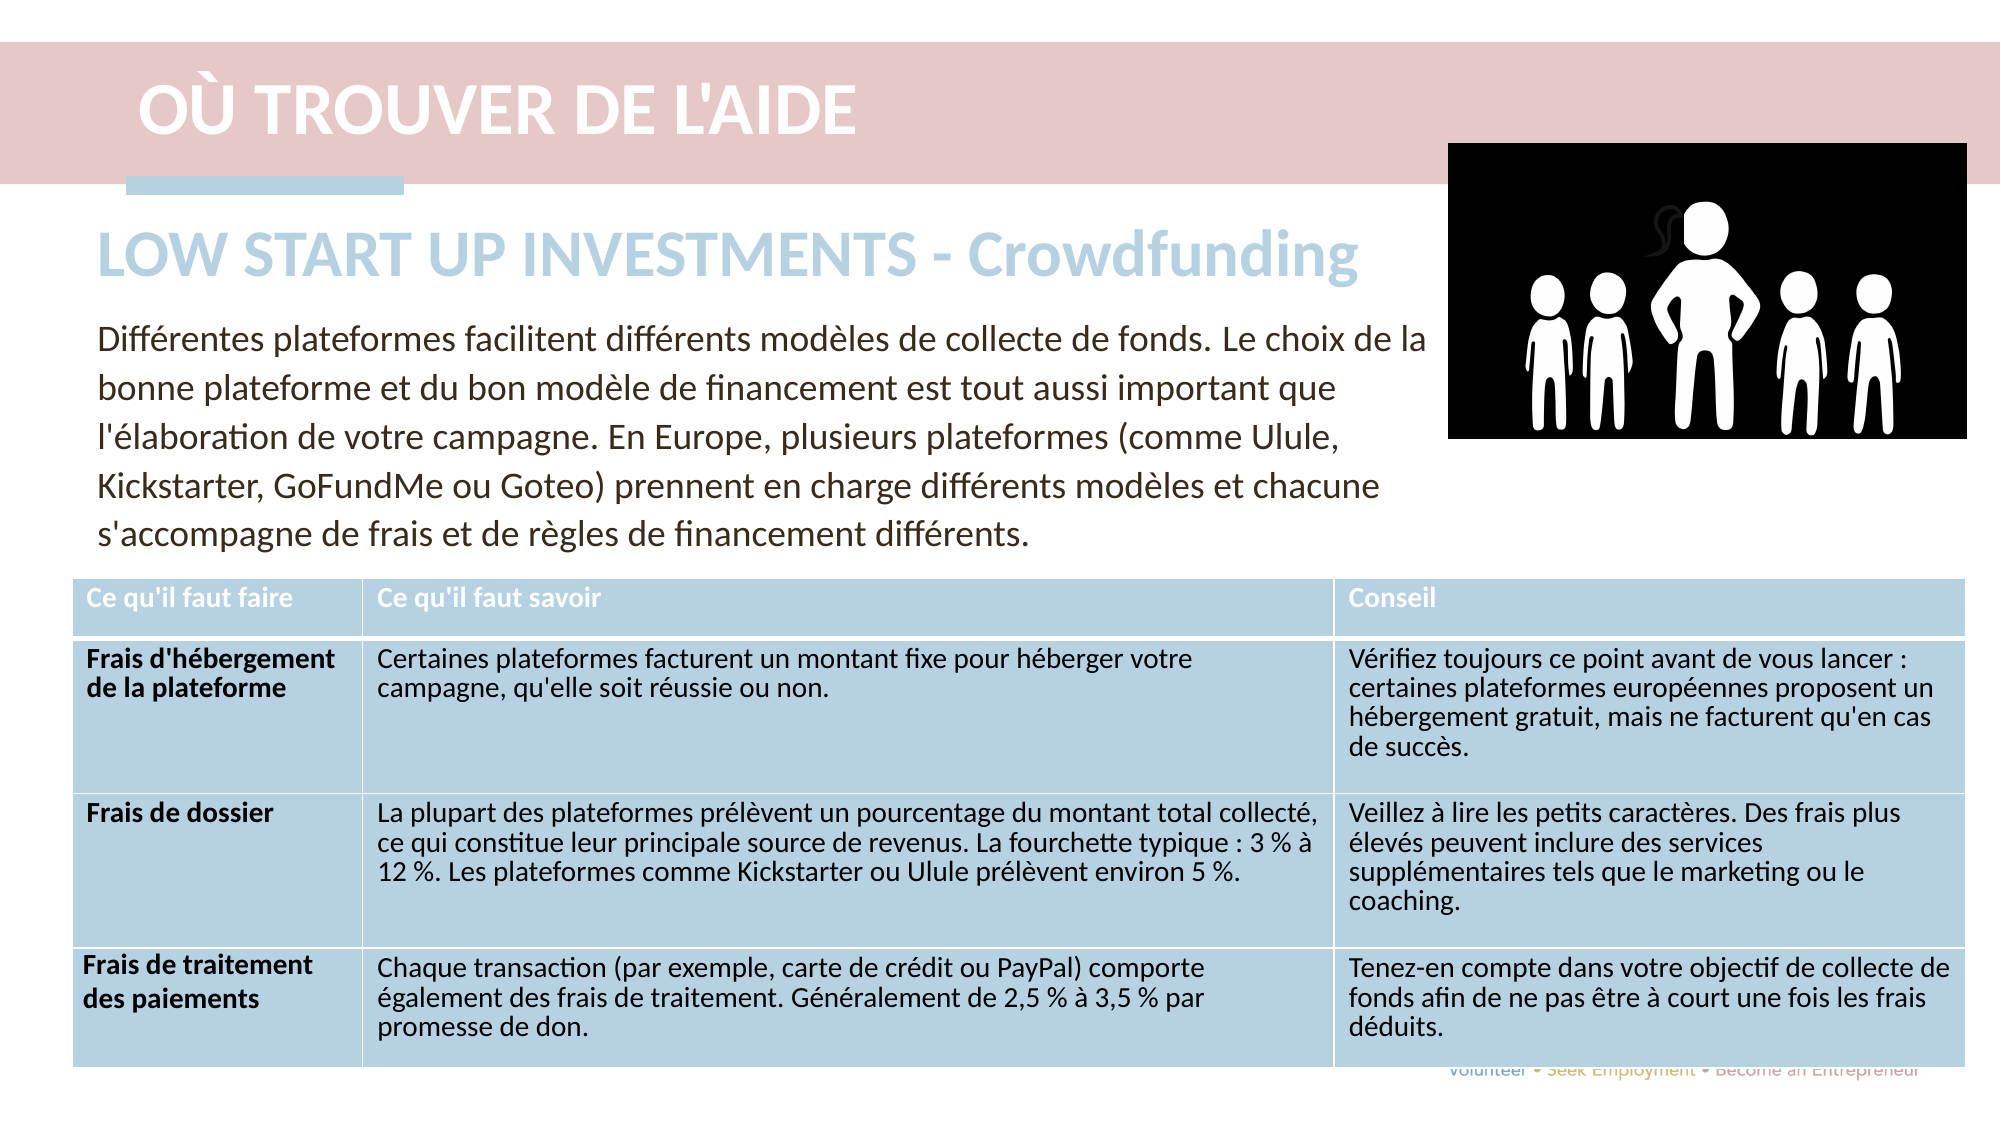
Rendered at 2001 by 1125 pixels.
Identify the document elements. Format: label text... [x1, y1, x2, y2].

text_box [1447, 143, 1967, 439]
text_box LOW START UP INVESTMENTS - Crowdfunding [82, 221, 1447, 298]
table_cell Frais de dossier [73, 794, 362, 947]
table_header Conseil [1335, 579, 1965, 636]
table_cell Chaque transaction (par exemple, carte de crédit ou PayPal) comporte également des frais de traitement. Généralement de 2,5 % à 3,5 % par promesse de don. [363, 949, 1333, 1067]
table_header Ce qu'il faut savoir [363, 579, 1333, 636]
table_cell Certaines plateformes facturent un montant fixe pour héberger votre campagne, qu'elle soit réussie ou non. [363, 641, 1333, 793]
table_header Ce qu'il faut faire [73, 579, 362, 636]
table_cell Vérifiez toujours ce point avant de vous lancer : certaines plateformes européennes proposent un hébergement gratuit, mais ne facturent qu'en cas de succès. [1335, 641, 1965, 793]
text_box Différentes plateformes facilitent différents modèles de collecte de fonds. Le choix de la bonne plateforme et du bon modèle de financement est tout aussi important que l'élaboration de votre campagne. En Europe, plusieurs plateformes (comme Ulule, Kickstarter, GoFundMe ou Goteo) prennent en charge différents modèles et chacune s'accompagne de frais et de règles de financement différents. [82, 303, 1461, 577]
table_cell La plupart des plateformes prélèvent un pourcentage du montant total collecté, ce qui constitue leur principale source de revenus. La fourchette typique : 3 % à 12 %. Les plateformes comme Kickstarter ou Ulule prélèvent environ 5 %. [363, 794, 1333, 947]
table_cell Frais d'hébergement de la plateforme [73, 641, 362, 793]
table_cell Veillez à lire les petits caractères. Des frais plus élevés peuvent inclure des services supplémentaires tels que le marketing ou le coaching. [1335, 794, 1965, 947]
list OÙ TROUVER DE L'AIDE [123, 51, 1913, 170]
table_cell Frais de traitement des paiements [73, 949, 362, 1067]
table_cell Tenez-en compte dans votre objectif de collecte de fonds afin de ne pas être à court une fois les frais déduits. [1335, 949, 1965, 1067]
picture [1418, 1046, 1971, 1103]
